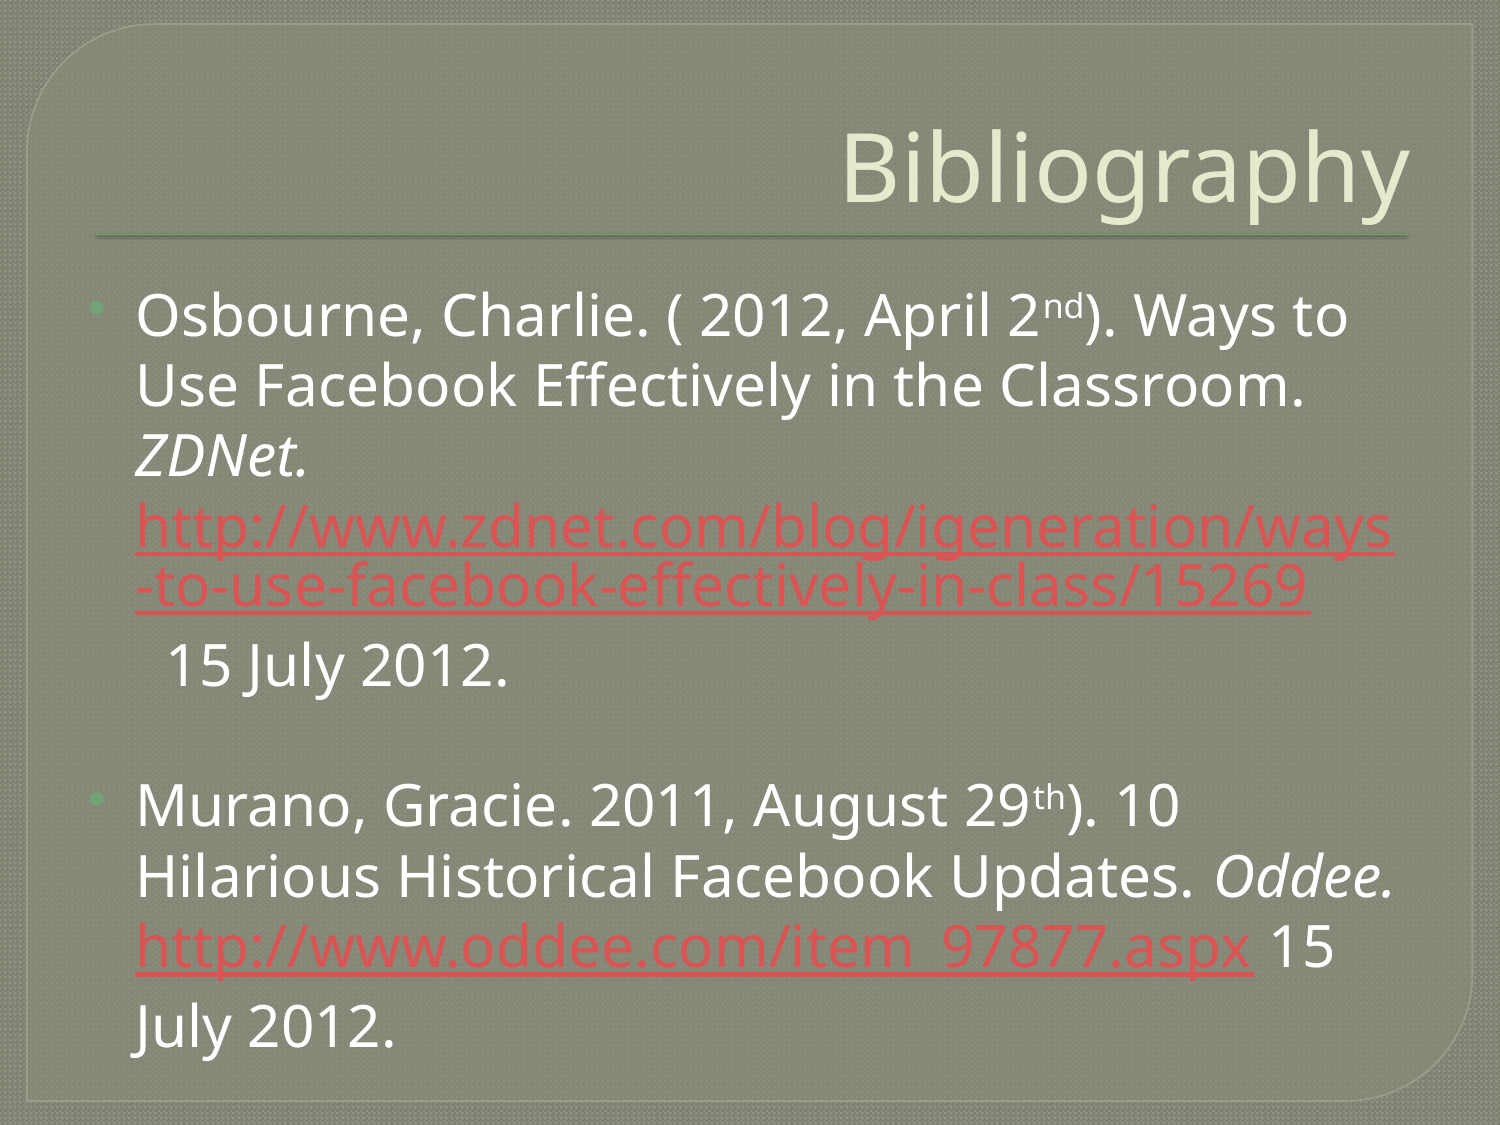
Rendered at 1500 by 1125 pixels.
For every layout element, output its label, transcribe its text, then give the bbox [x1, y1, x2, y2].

list Osbourne, Charlie. ( 2012, April 2nd). Ways to Use Facebook Effectively in the Classroom. ZDNet. http://www.zdnet.com/blog/igeneration/ways-to-use-facebook-effectively-in-class/15269 15 July 2012. Murano, Gracie. 2011, August 29th). 10 Hilarious Historical Facebook Updates. Oddee. http://www.oddee.com/item_97877.aspx 15 July 2012. [75, 270, 1425, 1013]
title Bibliography [75, 41, 1425, 230]
